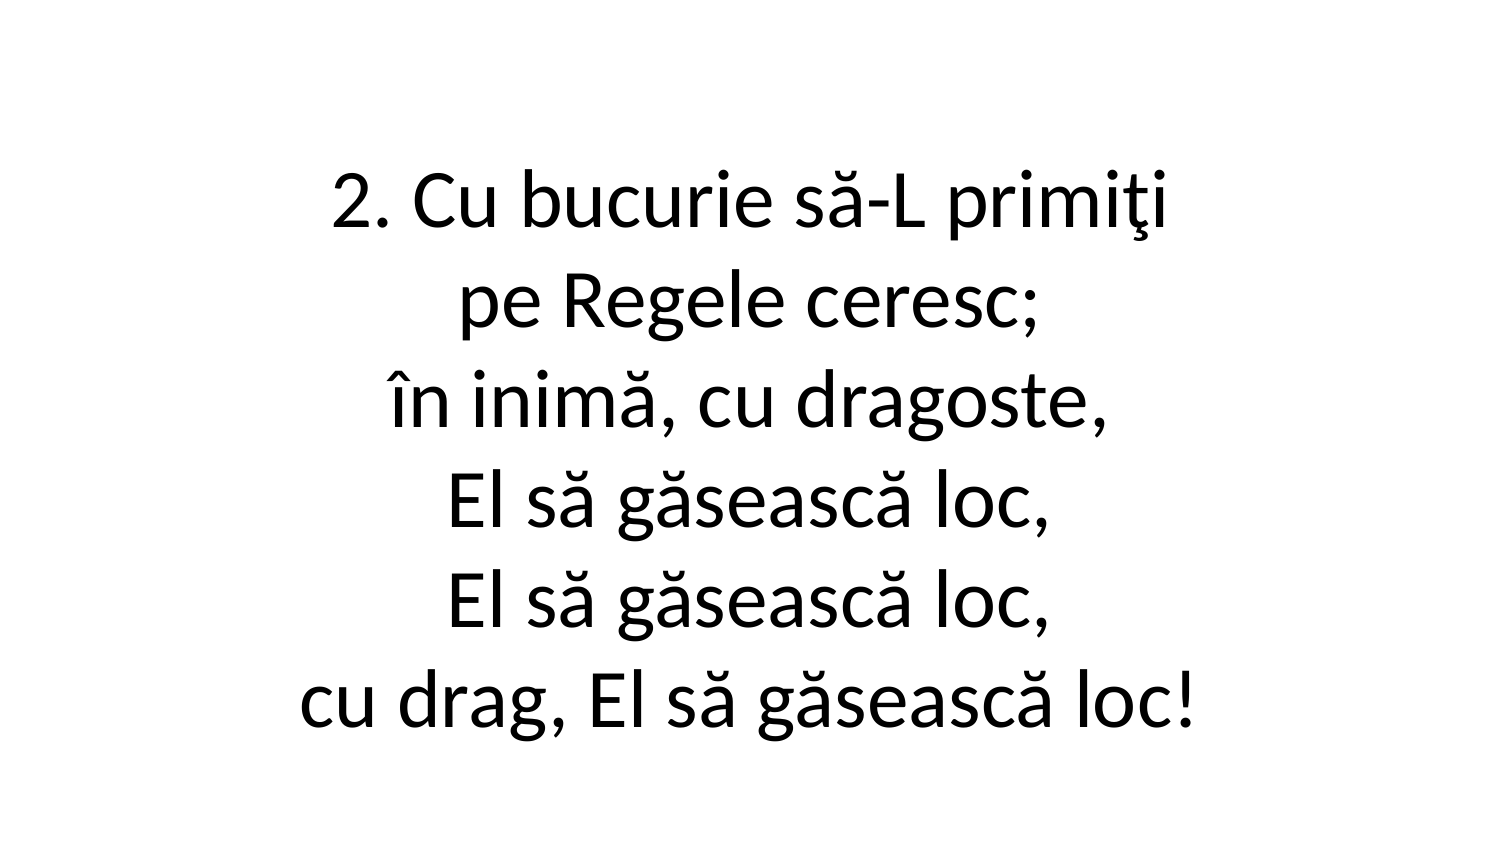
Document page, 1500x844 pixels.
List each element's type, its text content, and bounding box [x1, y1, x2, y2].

text_box 2. Cu bucurie să-L primiţi pe Regele ceresc; în inimă, cu dragoste, El să găsească loc, El să găsească loc, cu drag, El să găsească loc! [284, 92, 1216, 752]
